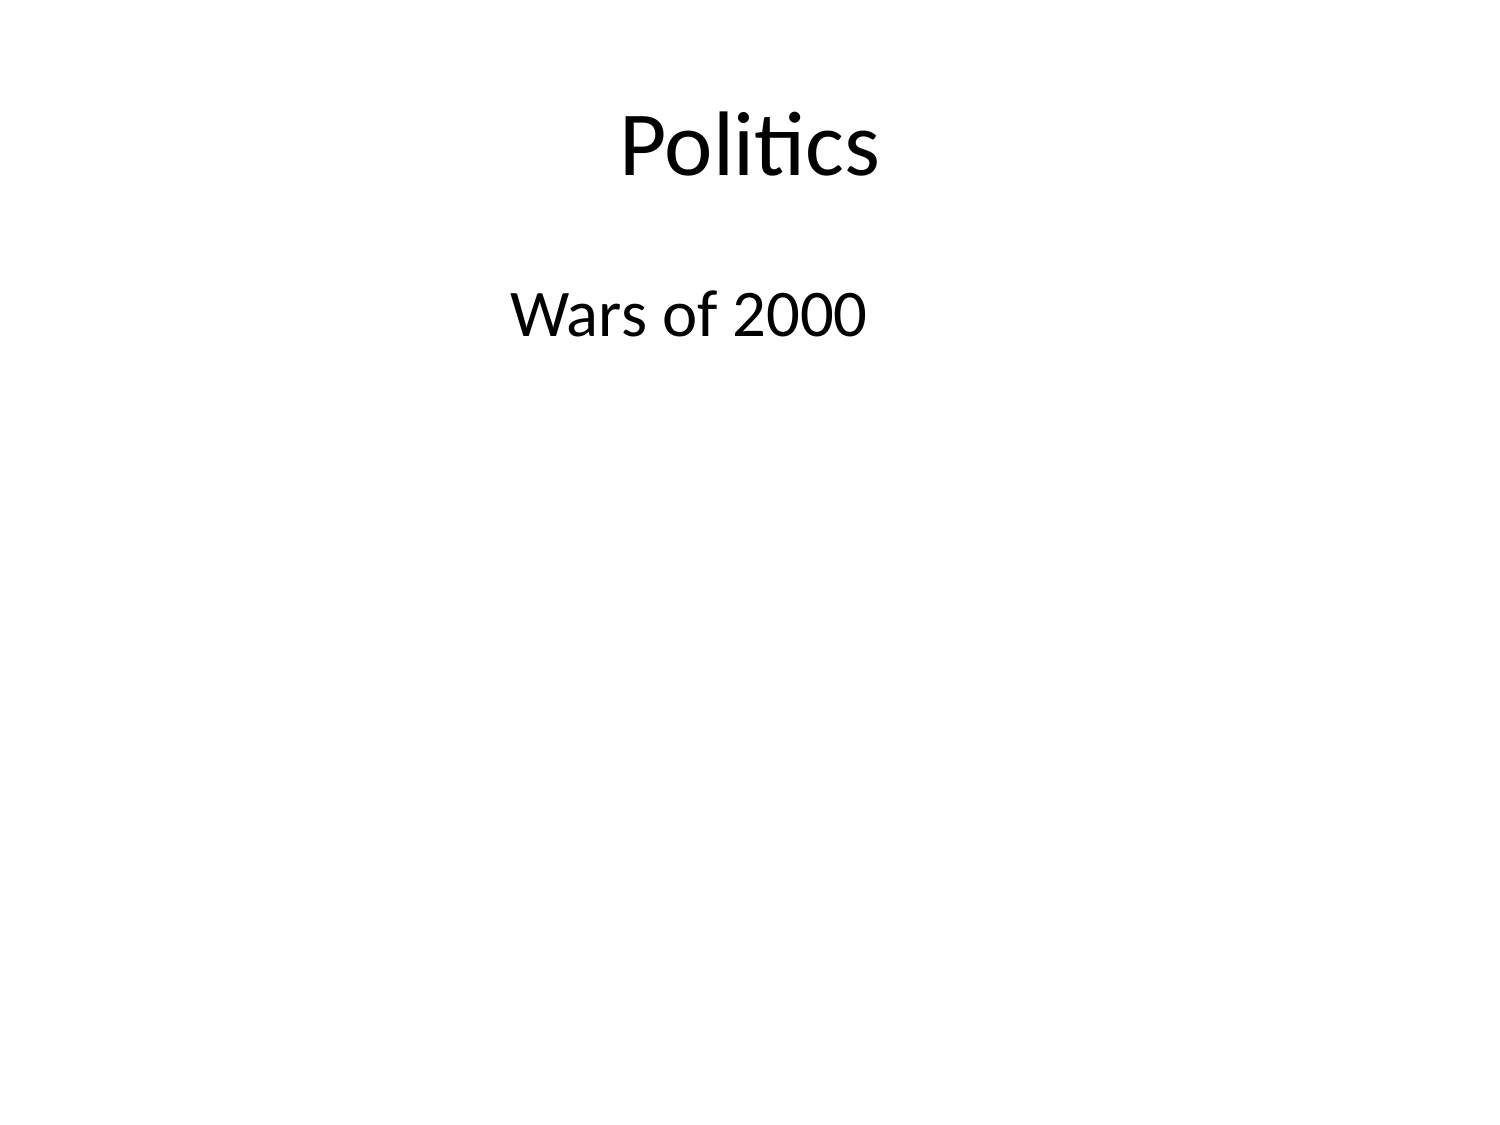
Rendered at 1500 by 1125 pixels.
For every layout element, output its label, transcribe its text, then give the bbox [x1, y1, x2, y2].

title Politics [75, 45, 1425, 233]
list Wars of 2000 [75, 262, 1425, 1005]
